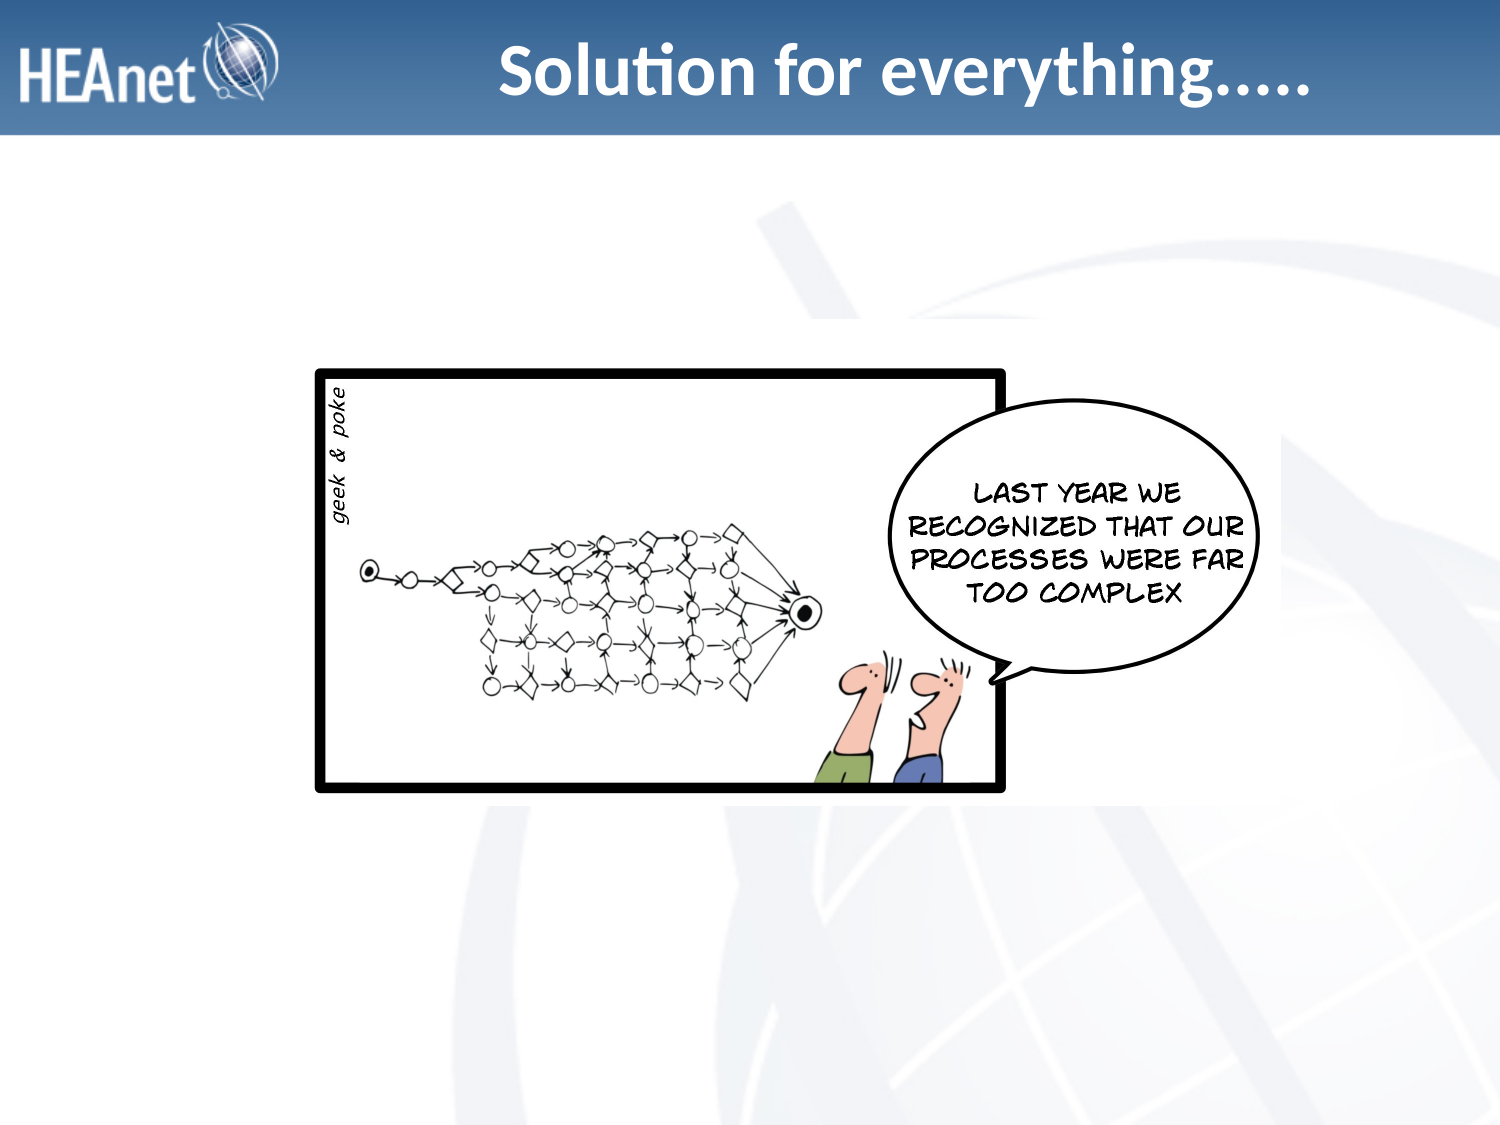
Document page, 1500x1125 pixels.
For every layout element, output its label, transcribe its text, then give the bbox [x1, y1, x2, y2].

picture [0, 0, 1500, 1125]
title Solution for everything..... [312, 0, 1500, 160]
